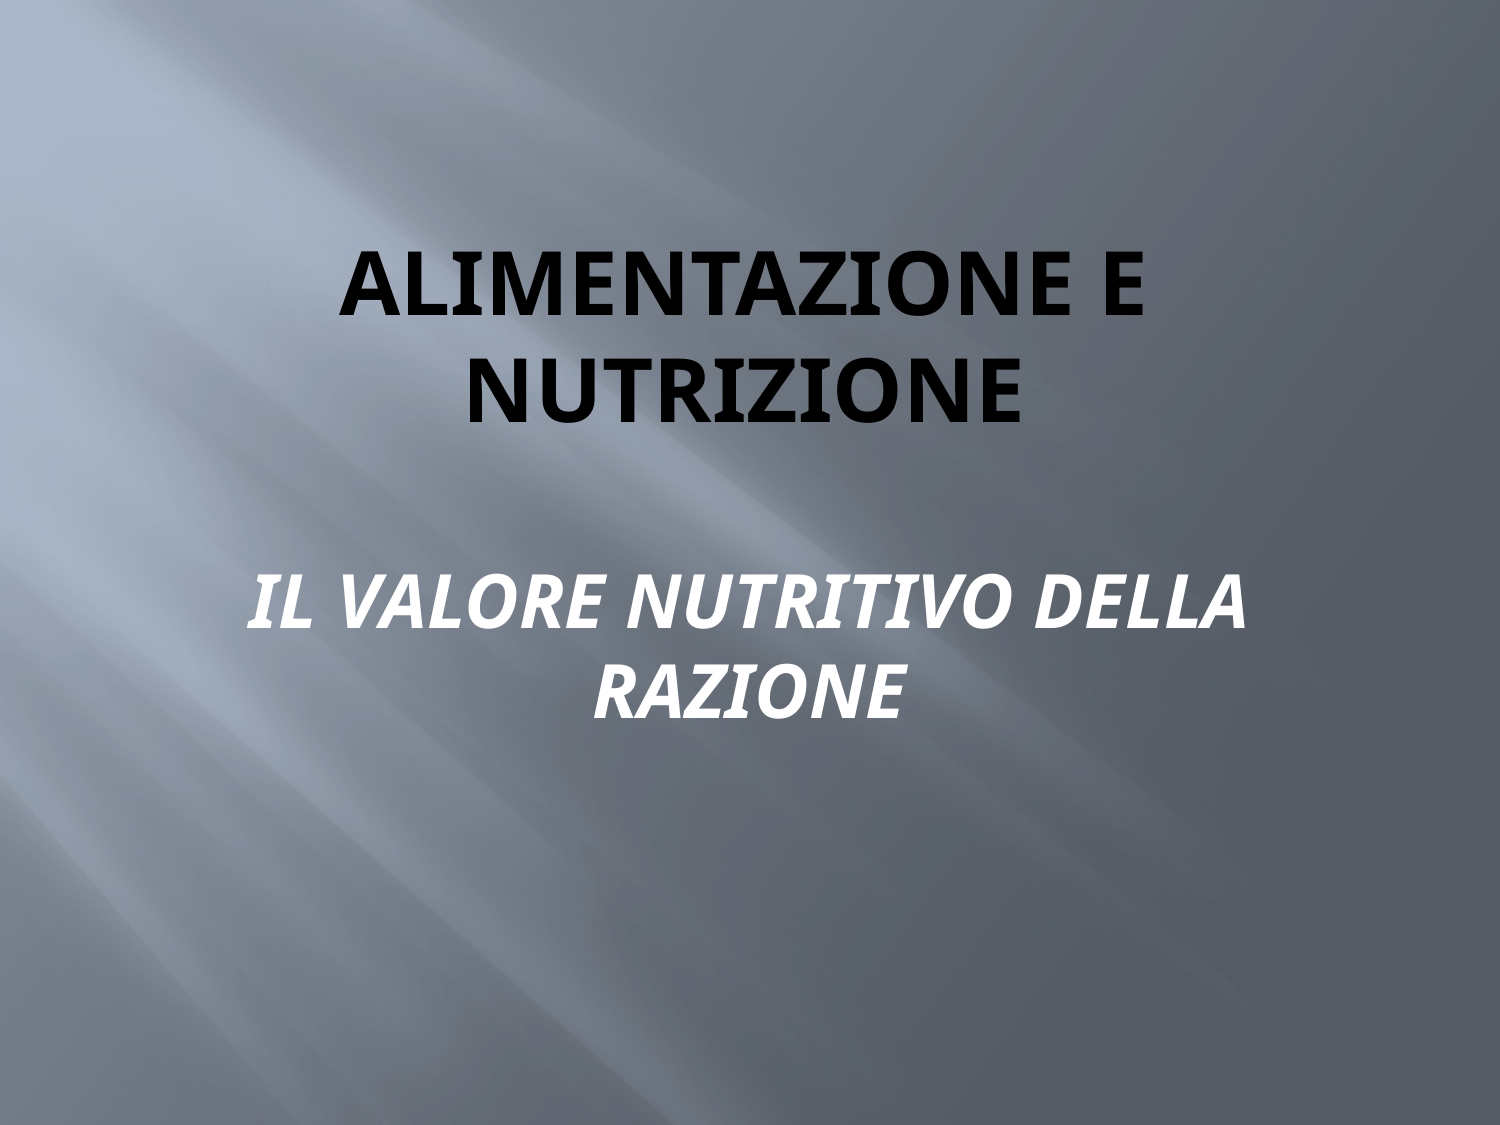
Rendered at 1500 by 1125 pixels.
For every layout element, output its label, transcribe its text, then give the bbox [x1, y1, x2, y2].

subtitle IL VALORE NUTRITIVO DELLA RAZIONE [225, 546, 1275, 834]
title Alimentazione e nutrizione [69, 224, 1420, 525]
